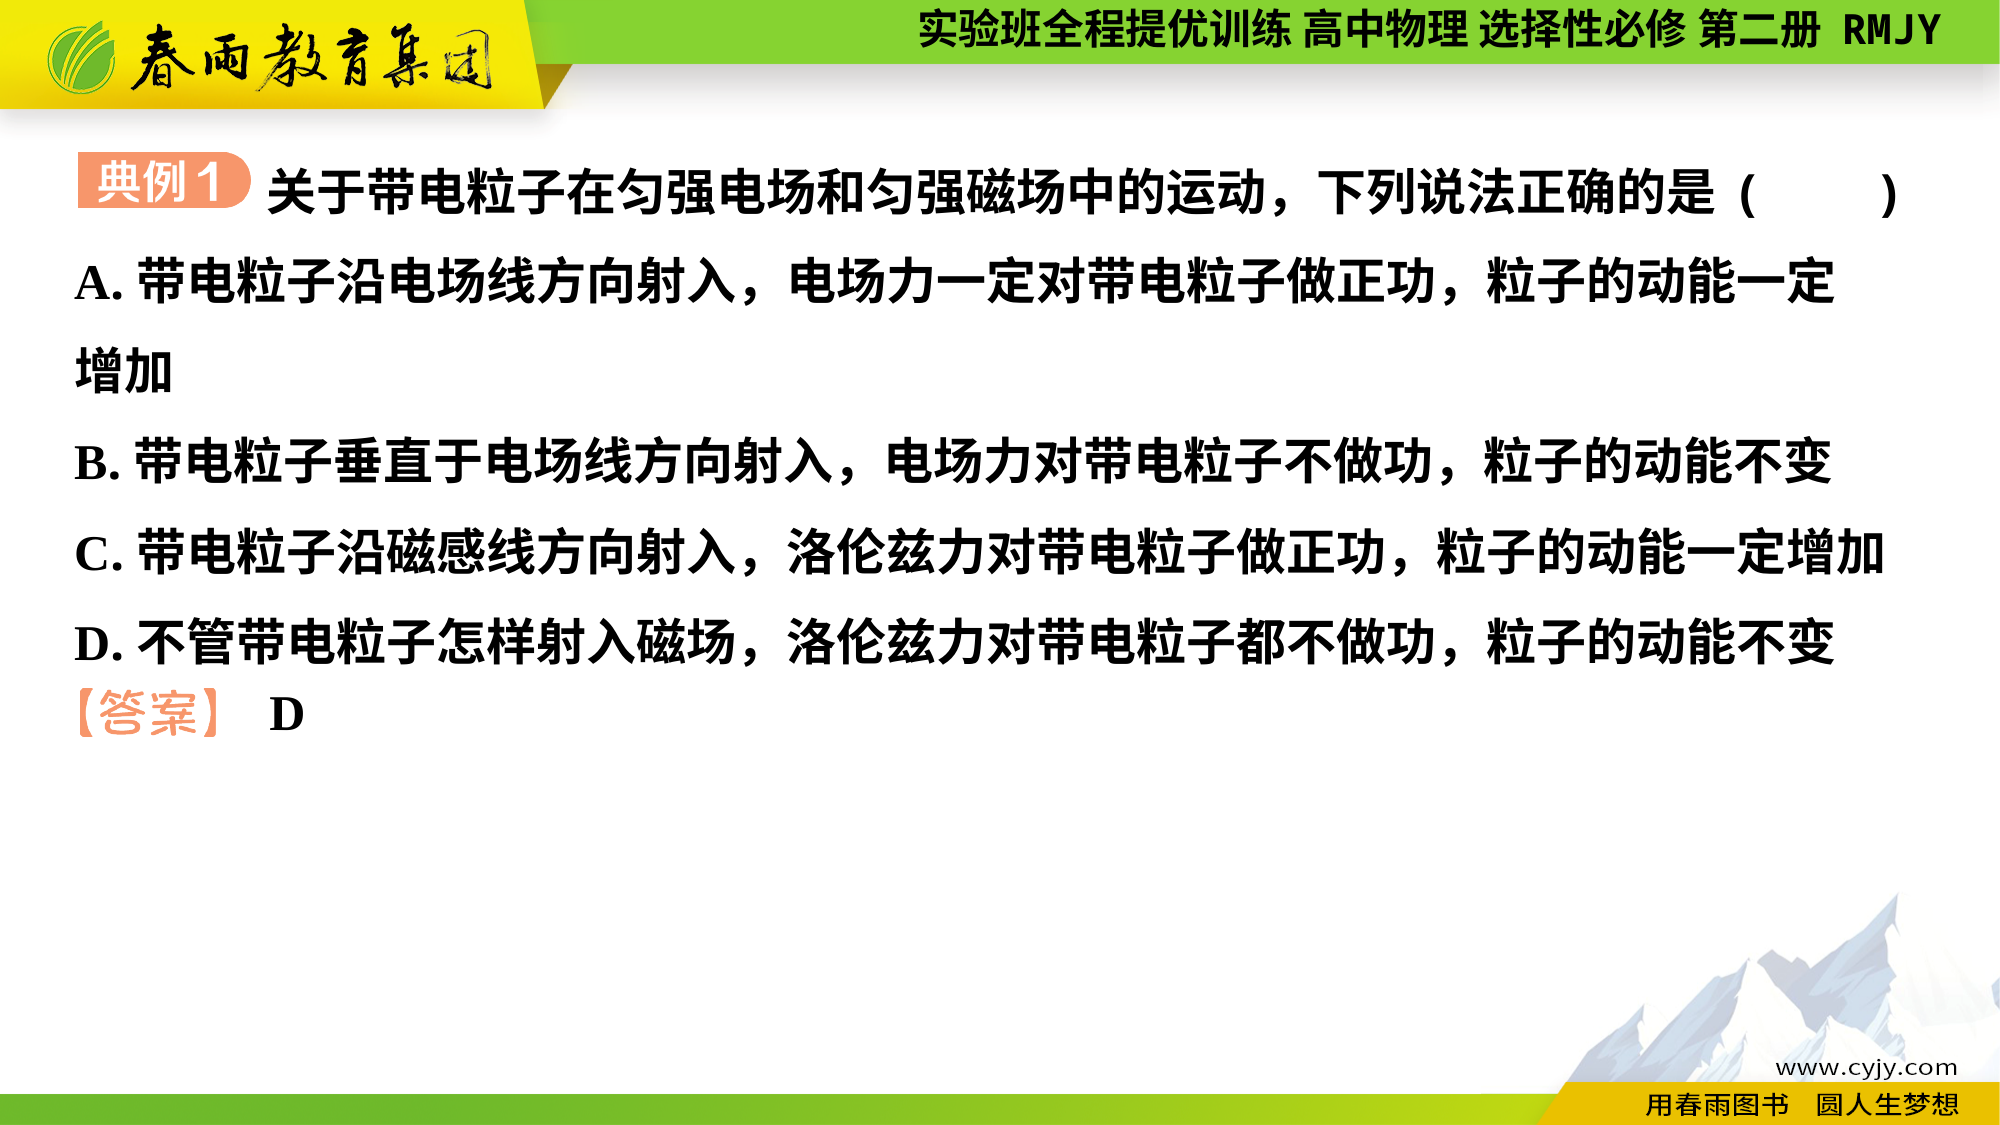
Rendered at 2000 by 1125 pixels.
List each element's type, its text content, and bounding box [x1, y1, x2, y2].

text_box D [254, 683, 321, 748]
picture [0, 0, 2000, 1125]
list 关于带电粒子在匀强电场和匀强磁场中的运动，下列说法正确的是 ( ) A.带电粒子沿电场线方向射入，电场力一定对带电粒子做正功，粒子的动能一定 增加 B.带电粒子垂直于电场线方向射入，电场力对带电粒子不做功，粒子的动能不变 C.带电粒子沿磁感线方向射入，洛伦兹力对带电粒子做正功，粒子的动能一定增加 D.不管带电粒子怎样射入磁场，洛伦兹力对带电粒子都不做功，粒子的动能不变 [59, 122, 1944, 683]
